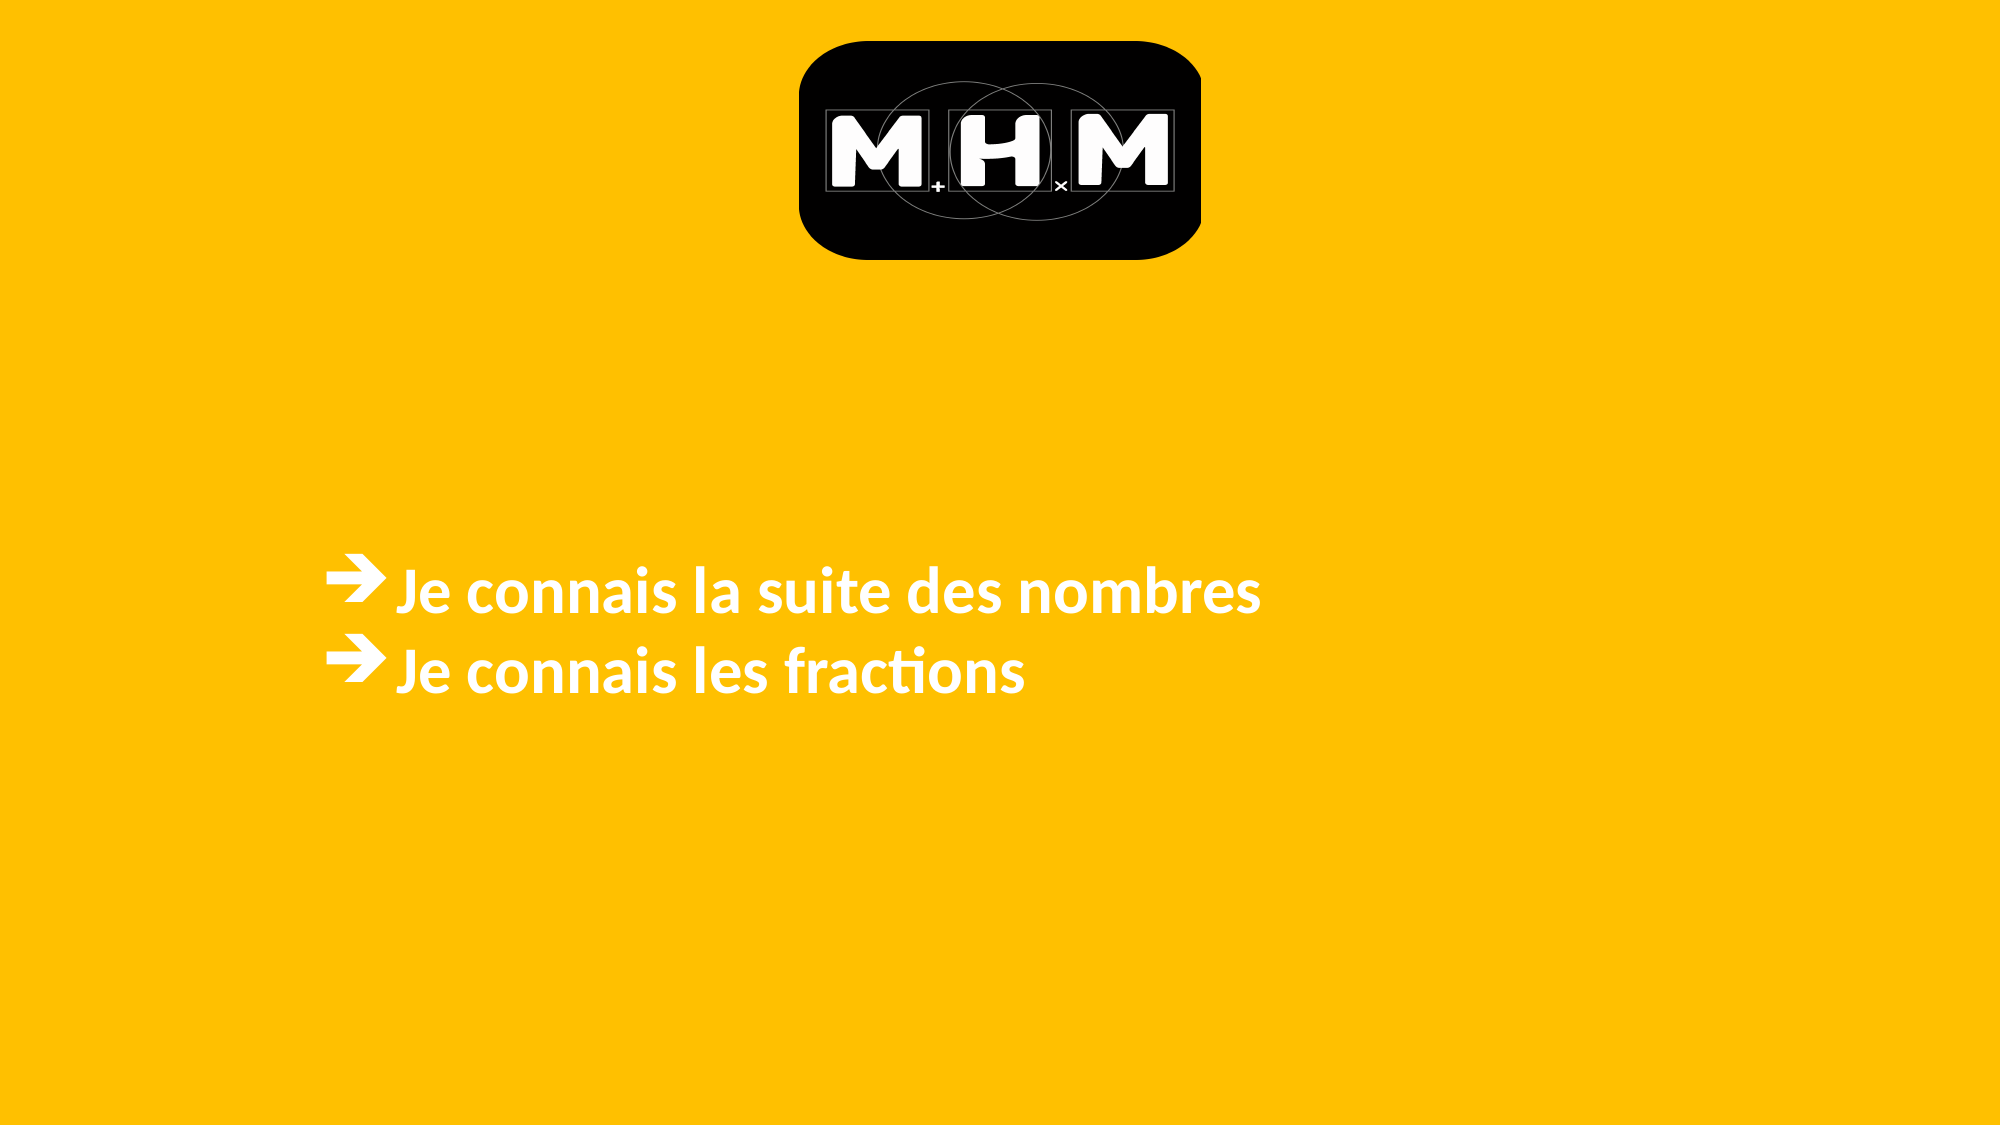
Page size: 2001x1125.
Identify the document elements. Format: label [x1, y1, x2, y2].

text_box [0, 0, 2000, 1125]
